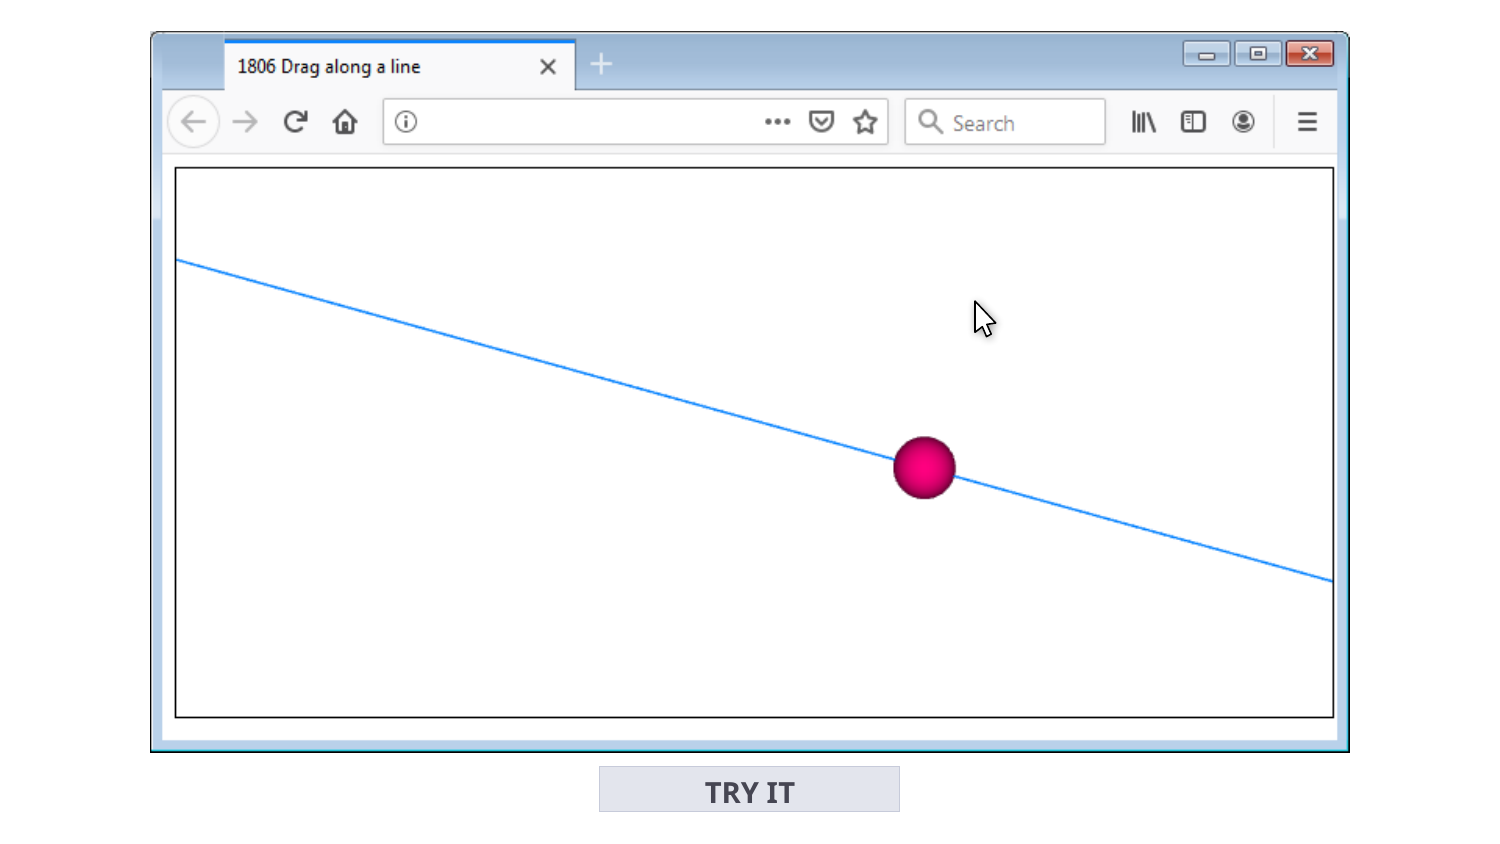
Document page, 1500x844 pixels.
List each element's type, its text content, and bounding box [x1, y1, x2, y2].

text_box TRY IT [599, 766, 900, 812]
picture [149, 31, 1351, 753]
